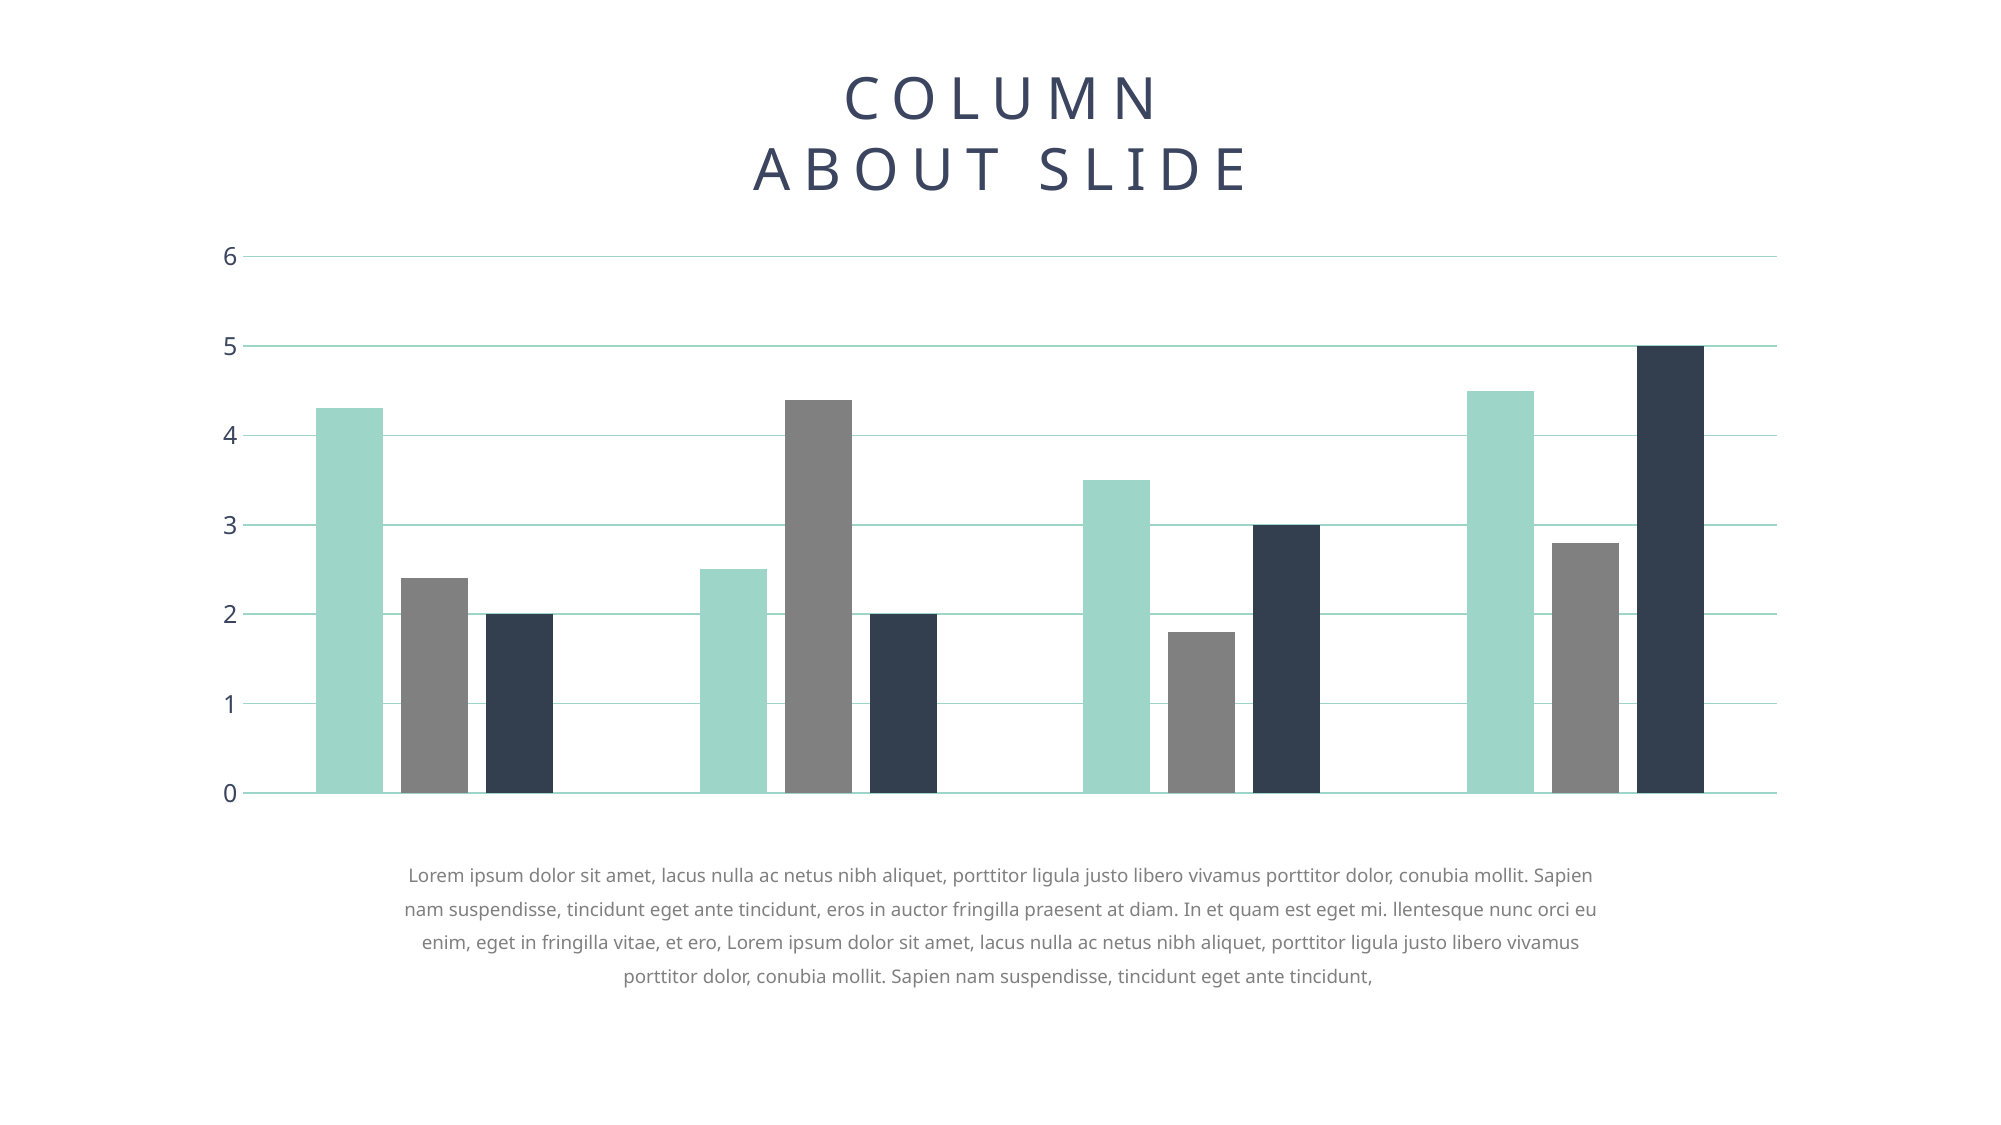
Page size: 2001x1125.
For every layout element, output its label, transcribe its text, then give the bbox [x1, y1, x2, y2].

text_box Lorem ipsum dolor sit amet, lacus nulla ac netus nibh aliquet, porttitor ligula justo libero vivamus porttitor dolor, conubia mollit. Sapien nam suspendisse, tincidunt eget ante tincidunt, eros in auctor fringilla praesent at diam. In et quam est eget mi. llentesque nunc orci eu enim, eget in fringilla vitae, et ero, Lorem ipsum dolor sit amet, lacus nulla ac netus nibh aliquet, porttitor ligula justo libero vivamus porttitor dolor, conubia mollit. Sapien nam suspendisse, tincidunt eget ante tincidunt, [383, 844, 1617, 995]
chart [190, 227, 1810, 823]
text_box ABOUT SLIDE [738, 125, 1262, 210]
text_box COLUMN [828, 53, 1172, 139]
